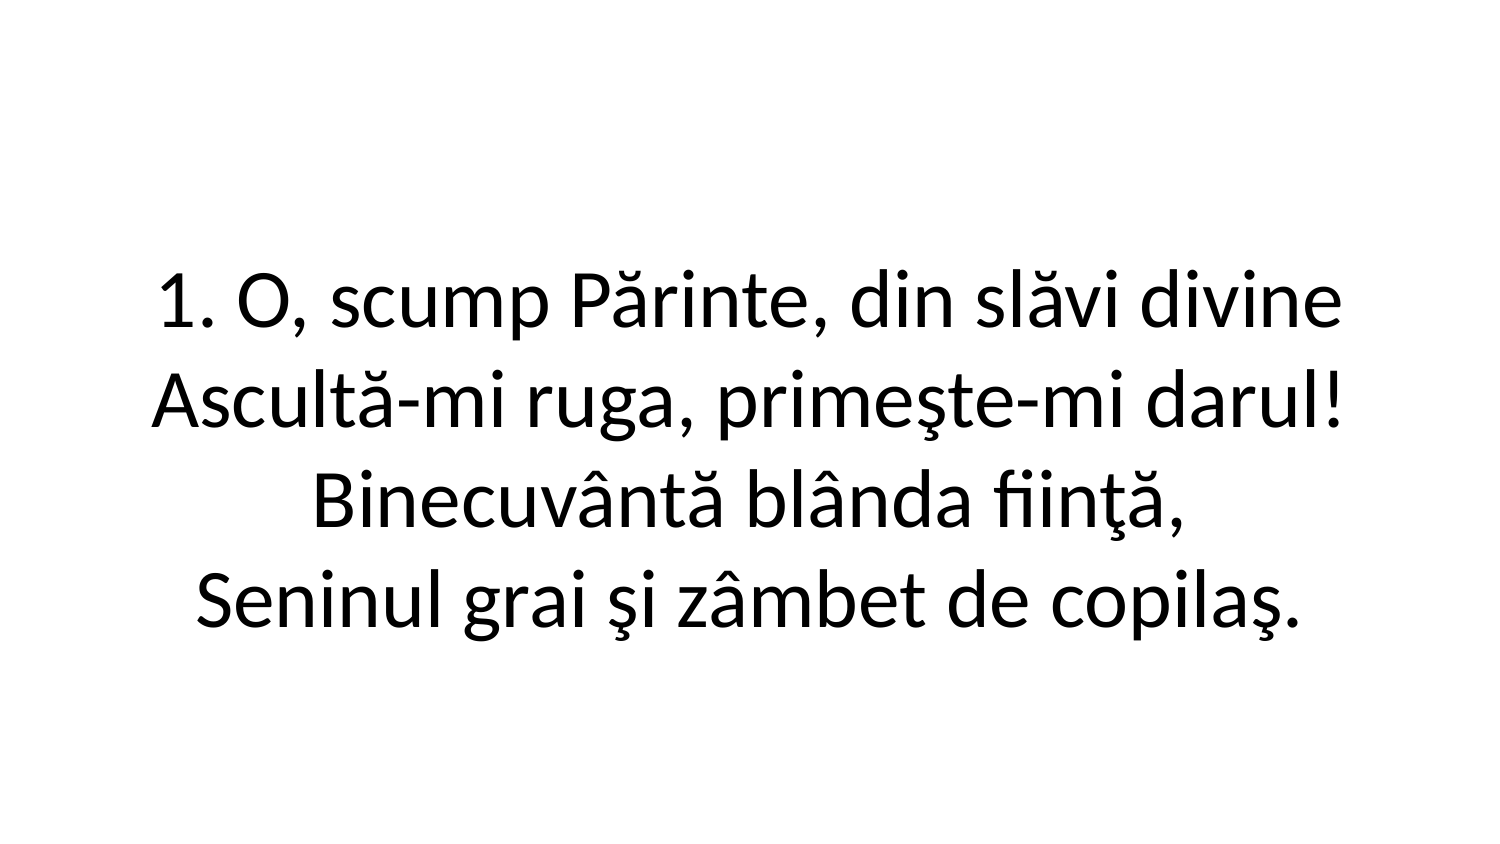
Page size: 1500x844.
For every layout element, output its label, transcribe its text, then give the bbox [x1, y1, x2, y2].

text_box 1. O, scump Părinte, din slăvi divine Ascultă-mi ruga, primeşte-mi darul! Binecuvântă blânda fiinţă, Seninul grai şi zâmbet de copilaş. [136, 192, 1364, 652]
